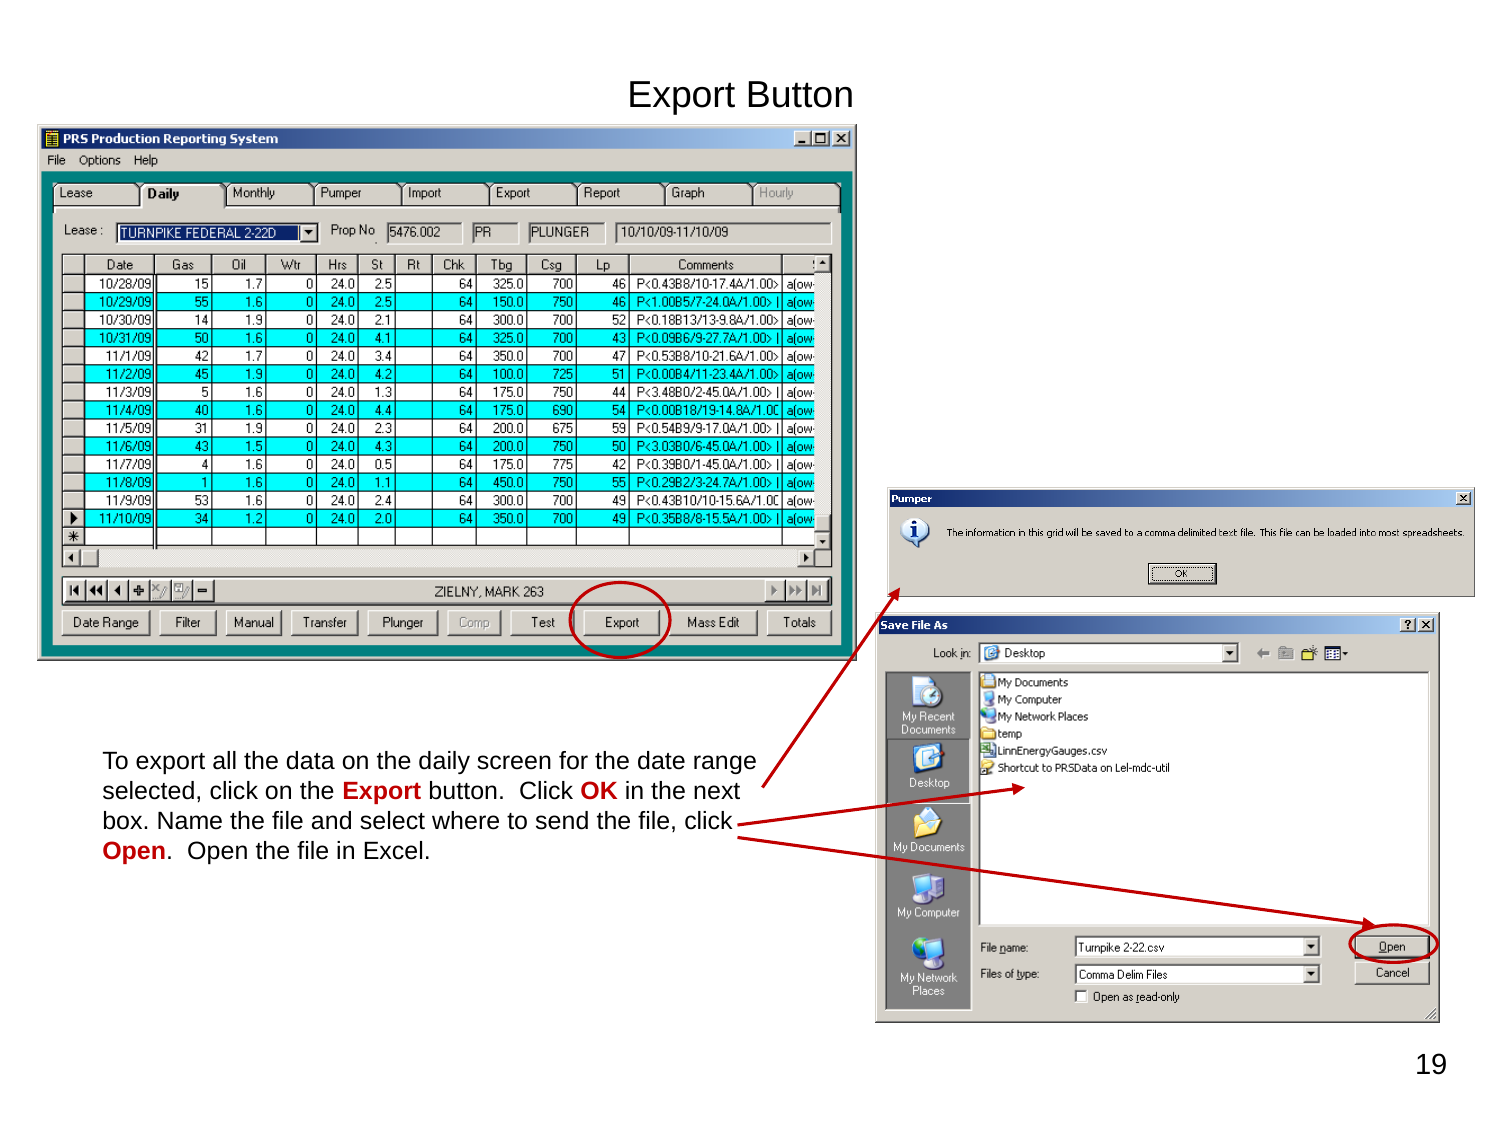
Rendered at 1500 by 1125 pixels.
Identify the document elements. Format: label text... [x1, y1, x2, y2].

text_box To export all the data on the daily screen for the date range selected, click on the Export button. Click OK in the next box. Name the file and select where to send the file, click Open. Open the file in Excel. [87, 737, 788, 872]
text_box Export Button [612, 62, 875, 123]
picture [874, 612, 1441, 1024]
slide_number 19 [1374, 1037, 1463, 1089]
picture [887, 487, 1476, 597]
picture [37, 124, 858, 661]
